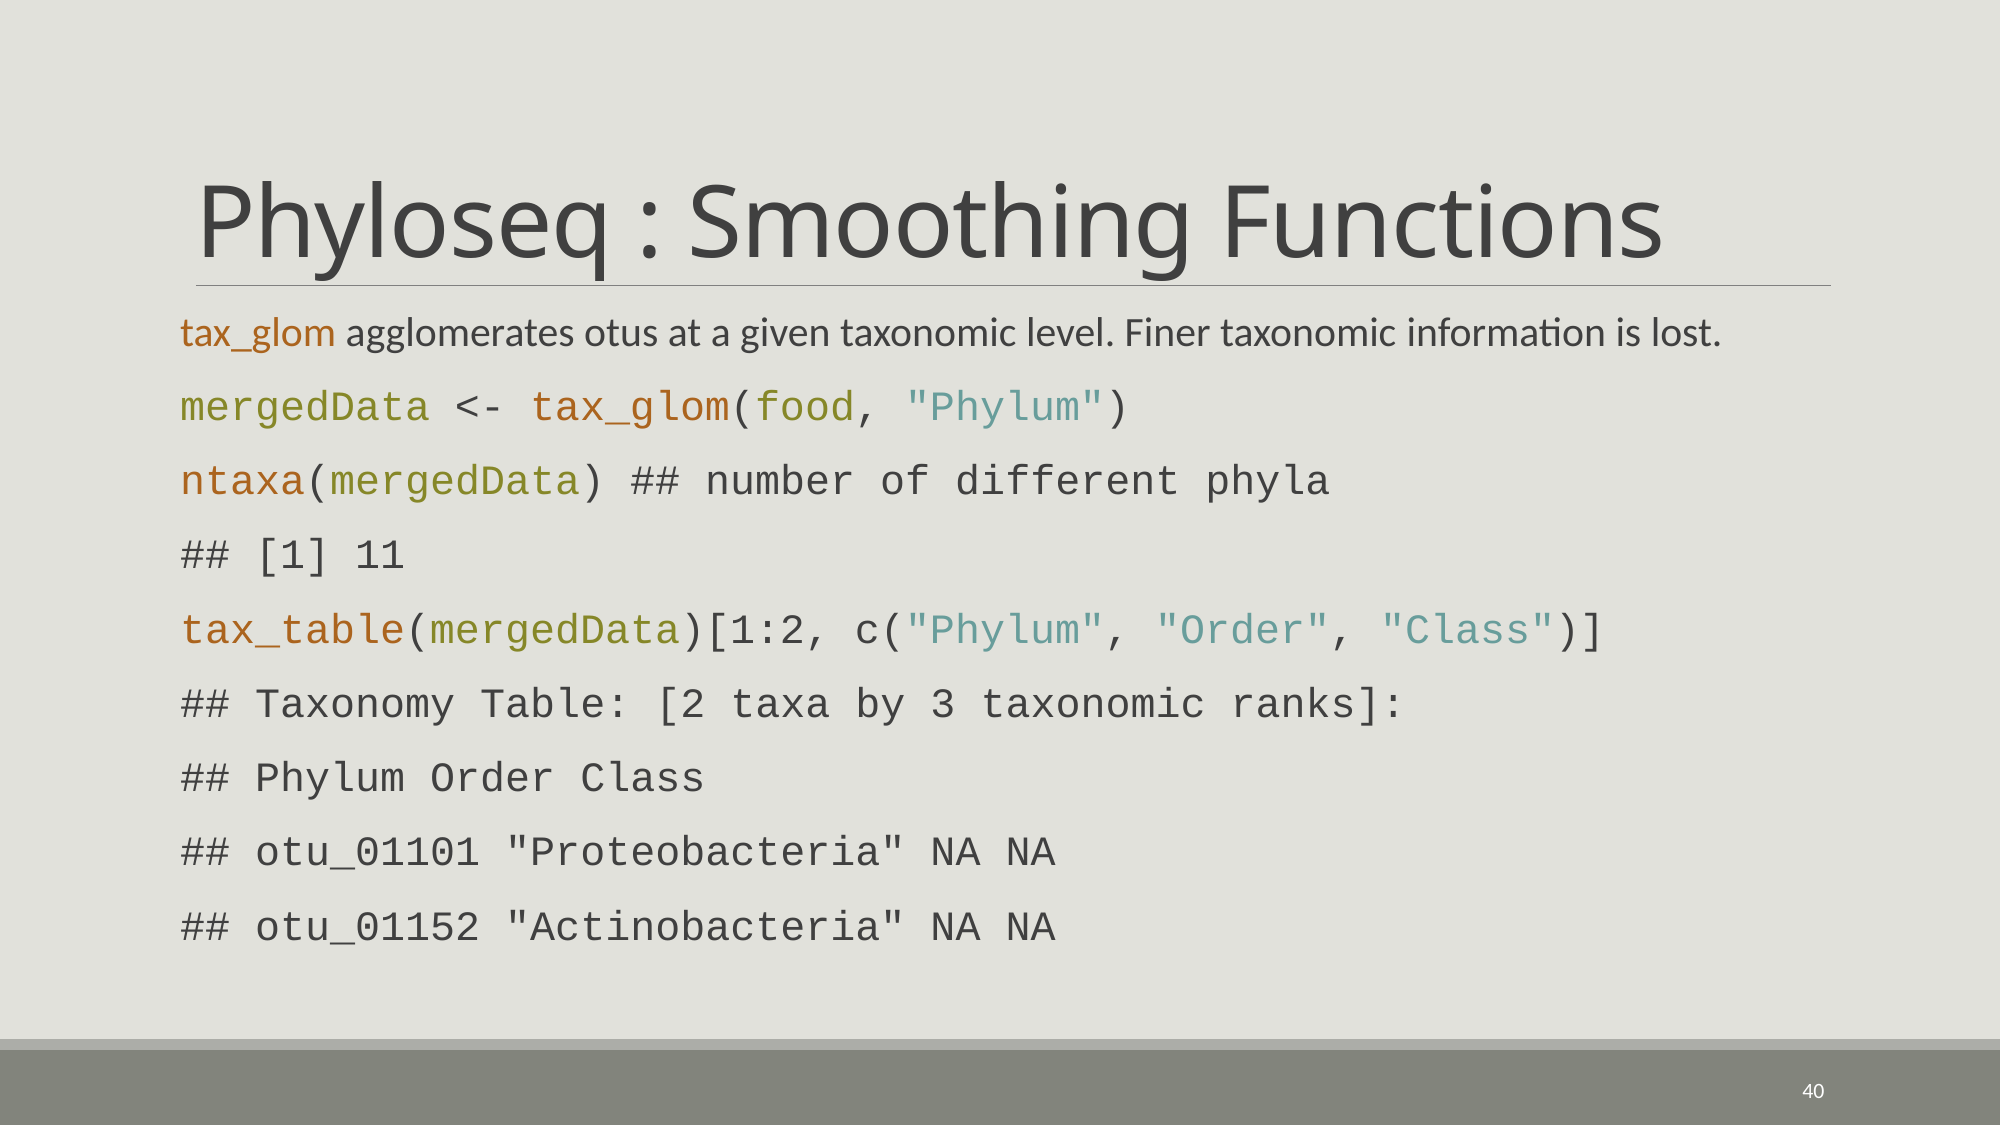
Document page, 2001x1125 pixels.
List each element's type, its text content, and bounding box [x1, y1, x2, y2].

list tax_glom agglomerates otus at a given taxonomic level. Finer taxonomic information is lost. mergedData <- tax_glom(food, "Phylum") ntaxa(mergedData) ## number of different phyla ## [1] 11 tax_table(mergedData)[1:2, c("Phylum", "Order", "Class")] ## Taxonomy Table: [2 taxa by 3 taxonomic ranks]: ## Phylum Order Class ## otu_01101 "Proteobacteria" NA NA ## otu_01152 "Actinobacteria" NA NA [180, 302, 1830, 1041]
title Phyloseq : Smoothing Functions [180, 47, 1830, 285]
slide_number 40 [1624, 1059, 1840, 1120]
